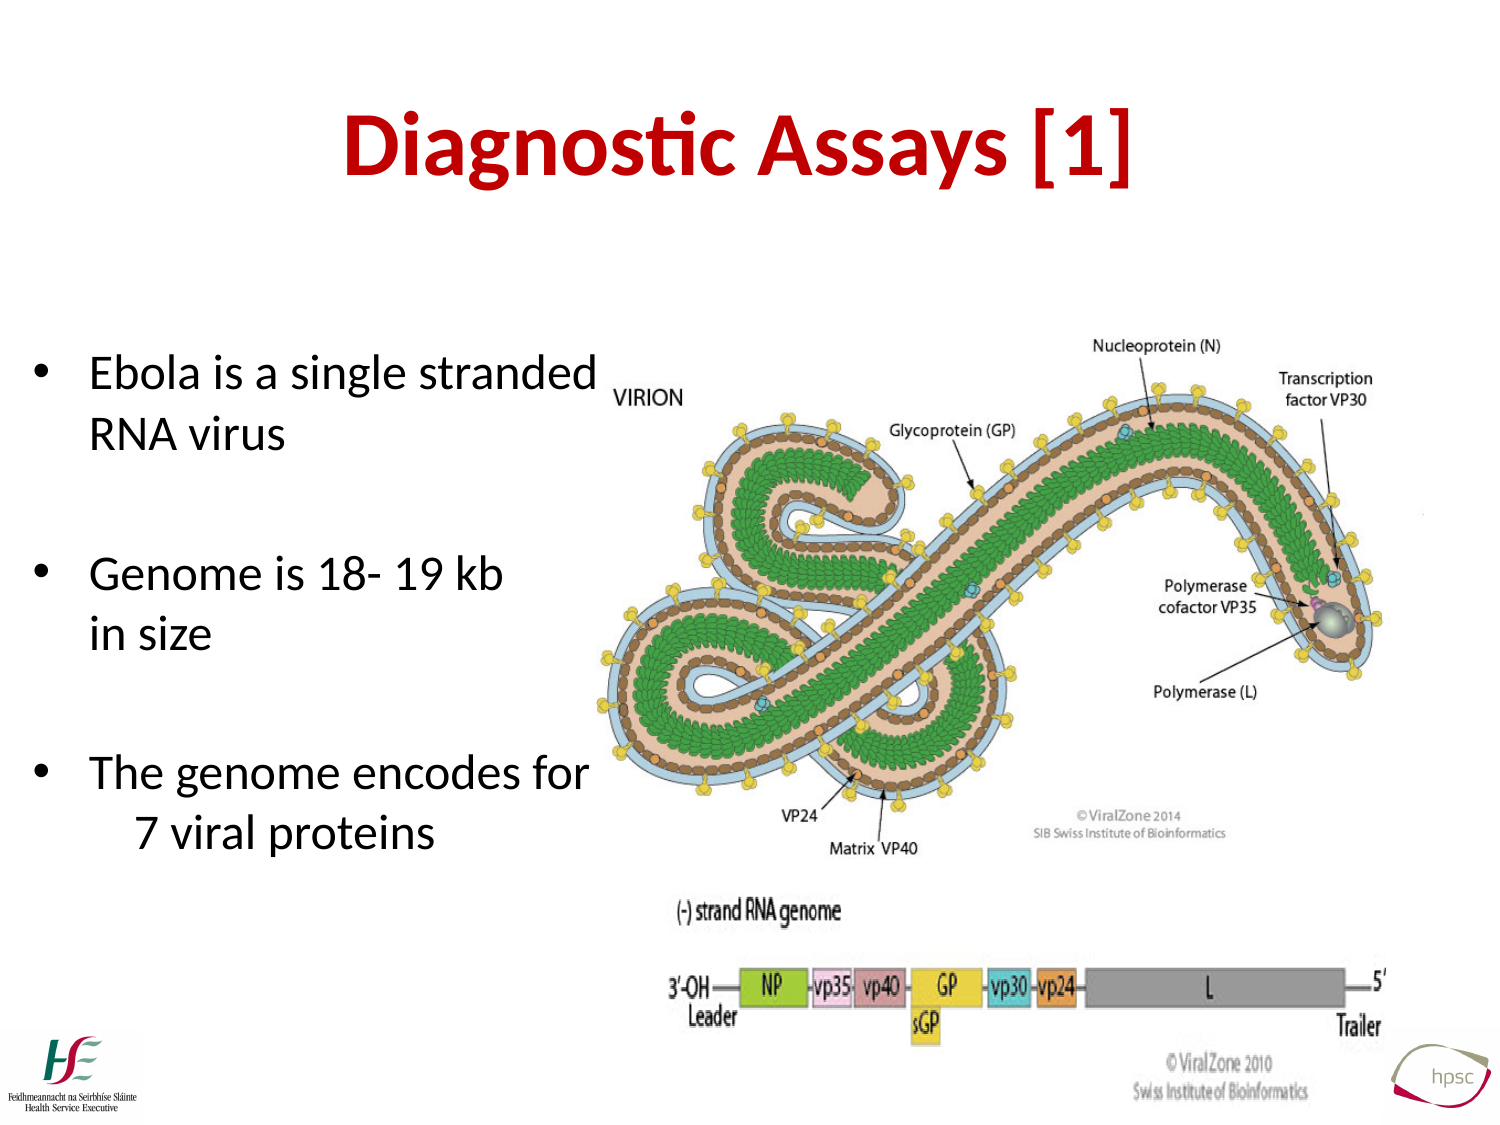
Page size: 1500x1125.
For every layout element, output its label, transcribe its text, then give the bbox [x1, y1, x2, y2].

list Ebola is a single stranded RNA virus Genome is 18- 19 kb in size The genome encodes for 7 viral proteins [17, 262, 591, 1005]
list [596, 125, 1424, 1071]
picture [666, 892, 1500, 1125]
picture [0, 1029, 142, 1125]
title Diagnostic Assays [1] [75, 45, 1425, 233]
